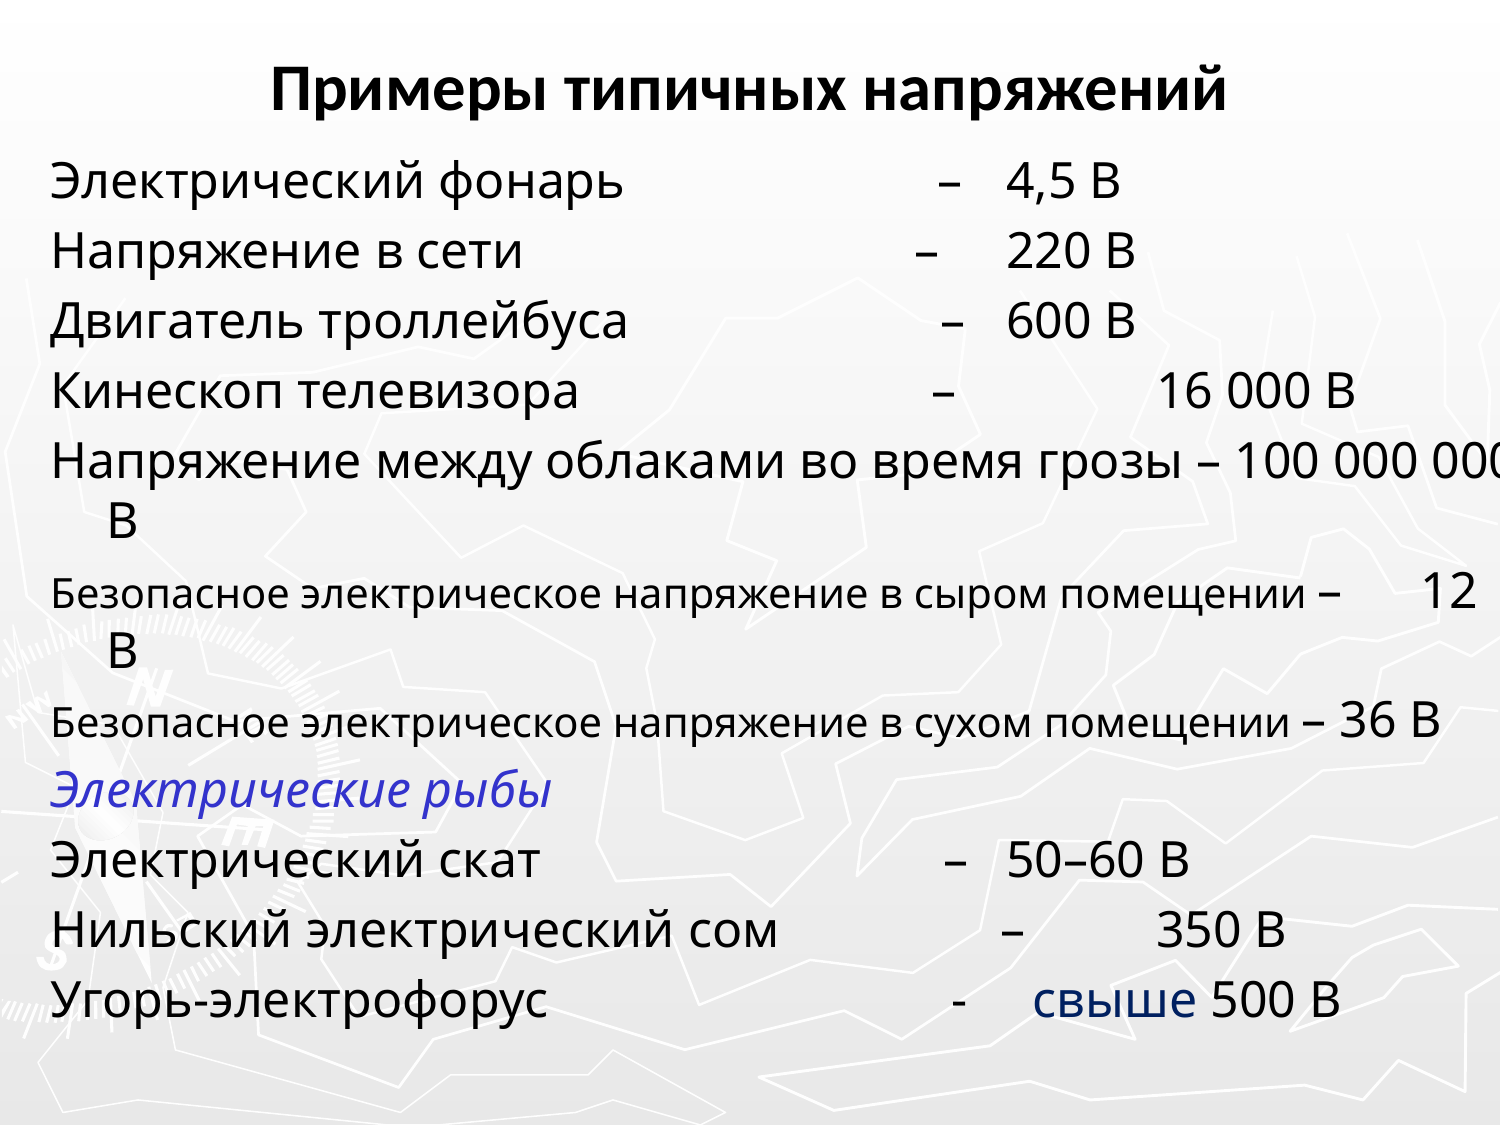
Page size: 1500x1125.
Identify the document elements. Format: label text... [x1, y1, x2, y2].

title Примеры типичных напряжений [49, 37, 1451, 130]
list Электрический фонарь – 4,5 В Напряжение в сети – 220 В Двигатель троллейбуса – 600 В Кинескоп телевизора – 16 000 В Напряжение между облаками во время грозы – 100 000 000 В Безопасное электрическое напряжение в сыром помещении – 12 В Безопасное электрическое напряжение в сухом помещении – 36 В Электрические рыбы Электрический скат – 50–60 В Нильский электрический сом – 350 В Угорь-электрофорус - свыше 500 В [34, 140, 1500, 1125]
